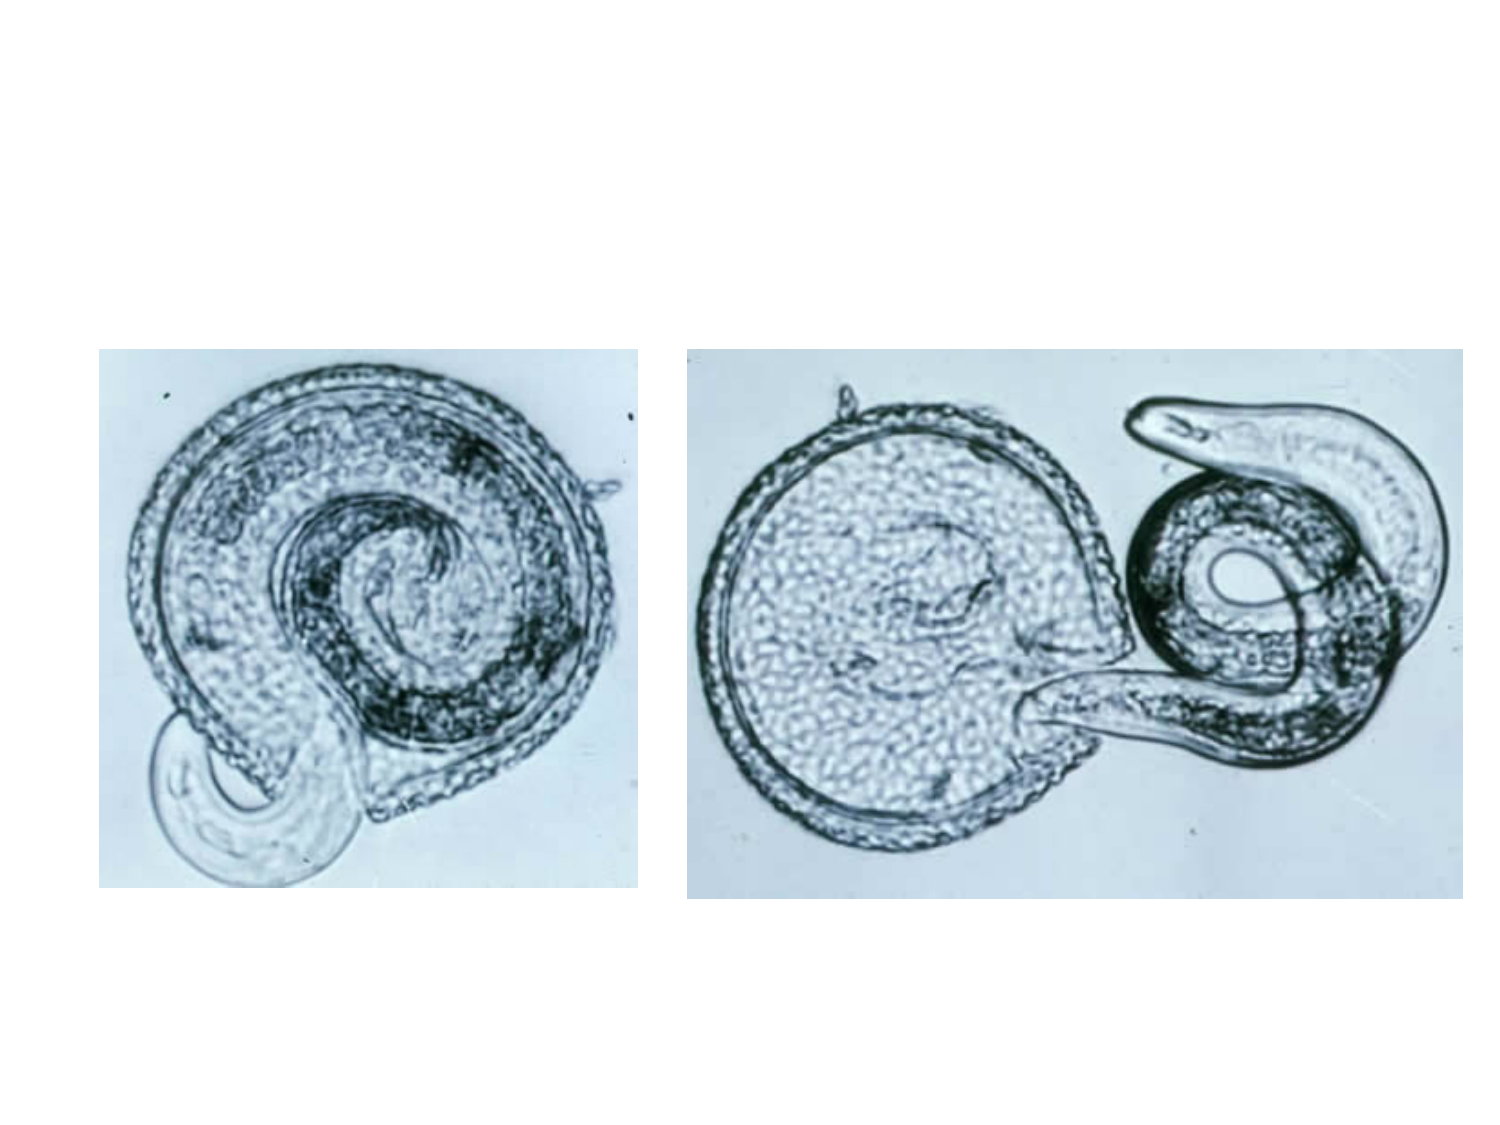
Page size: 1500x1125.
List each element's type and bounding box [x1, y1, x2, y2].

picture [687, 349, 1463, 899]
picture [99, 349, 638, 888]
